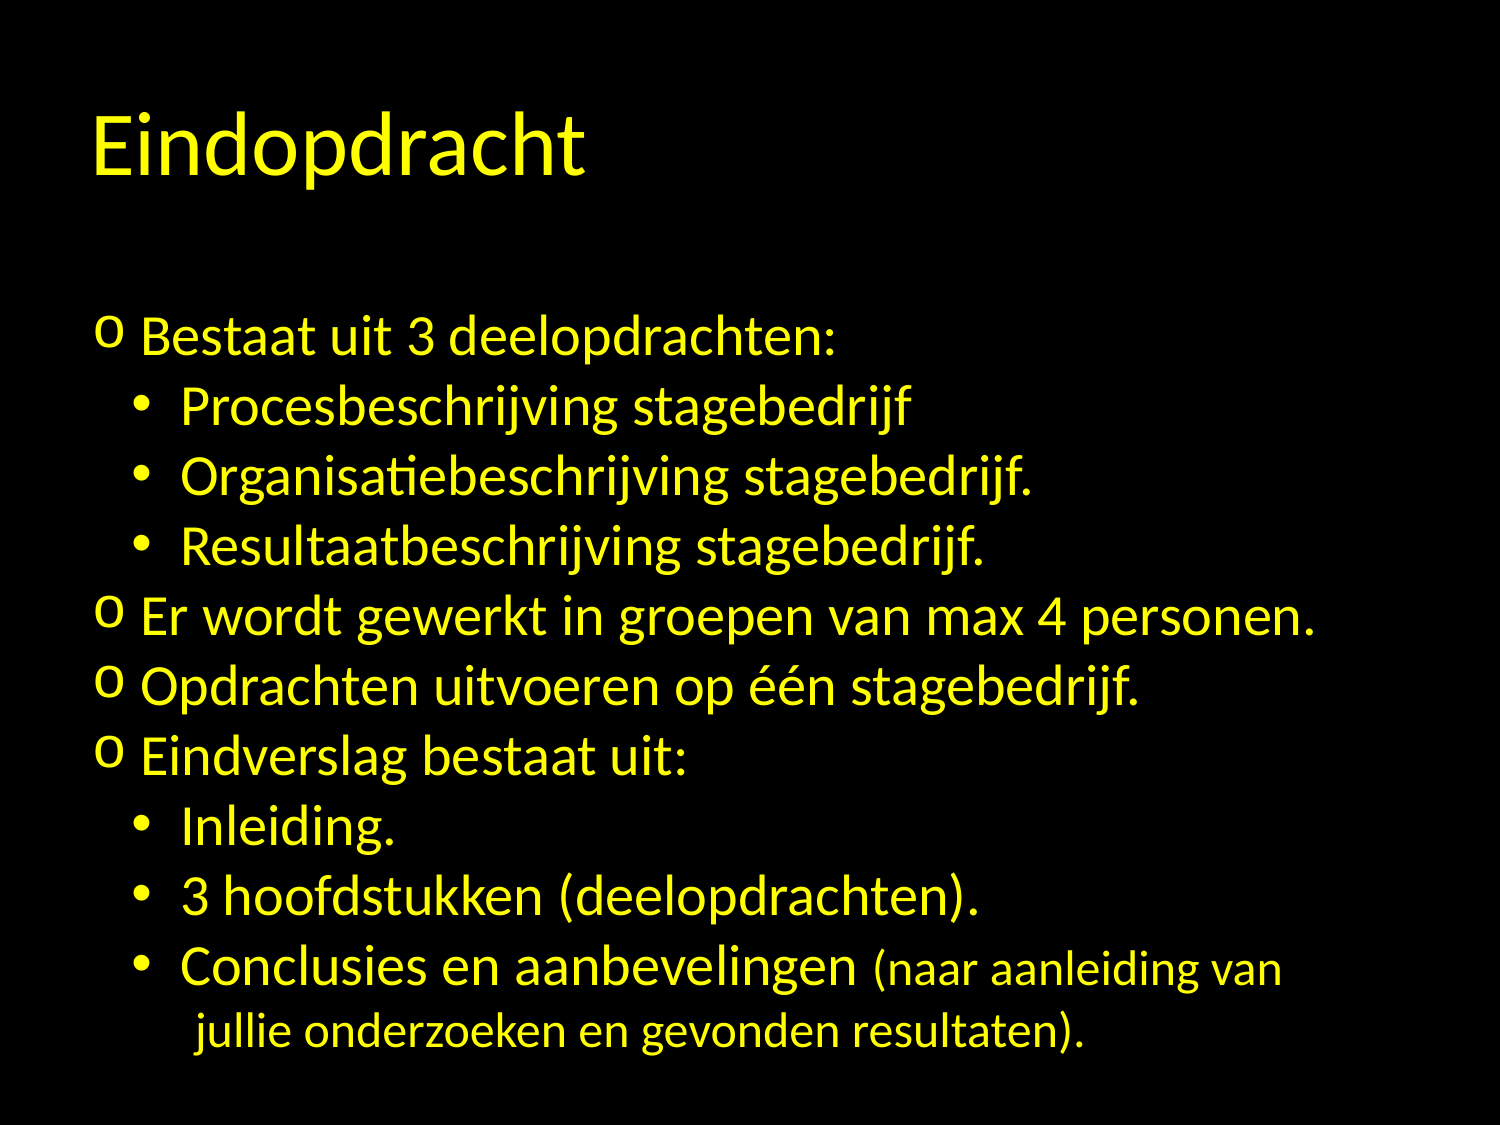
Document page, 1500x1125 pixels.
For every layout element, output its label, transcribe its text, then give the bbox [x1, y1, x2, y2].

title Eindopdracht [75, 45, 1425, 233]
text_box Bestaat uit 3 deelopdrachten: Procesbeschrijving stagebedrijf Organisatiebeschrijving stagebedrijf. Resultaatbeschrijving stagebedrijf. Er wordt gewerkt in groepen van max 4 personen. Opdrachten uitvoeren op één stagebedrijf. Eindverslag bestaat uit: Inleiding. 3 hoofdstukken (deelopdrachten). Conclusies en aanbevelingen (naar aanleiding van jullie onderzoeken en gevonden resultaten). [77, 255, 1333, 1065]
